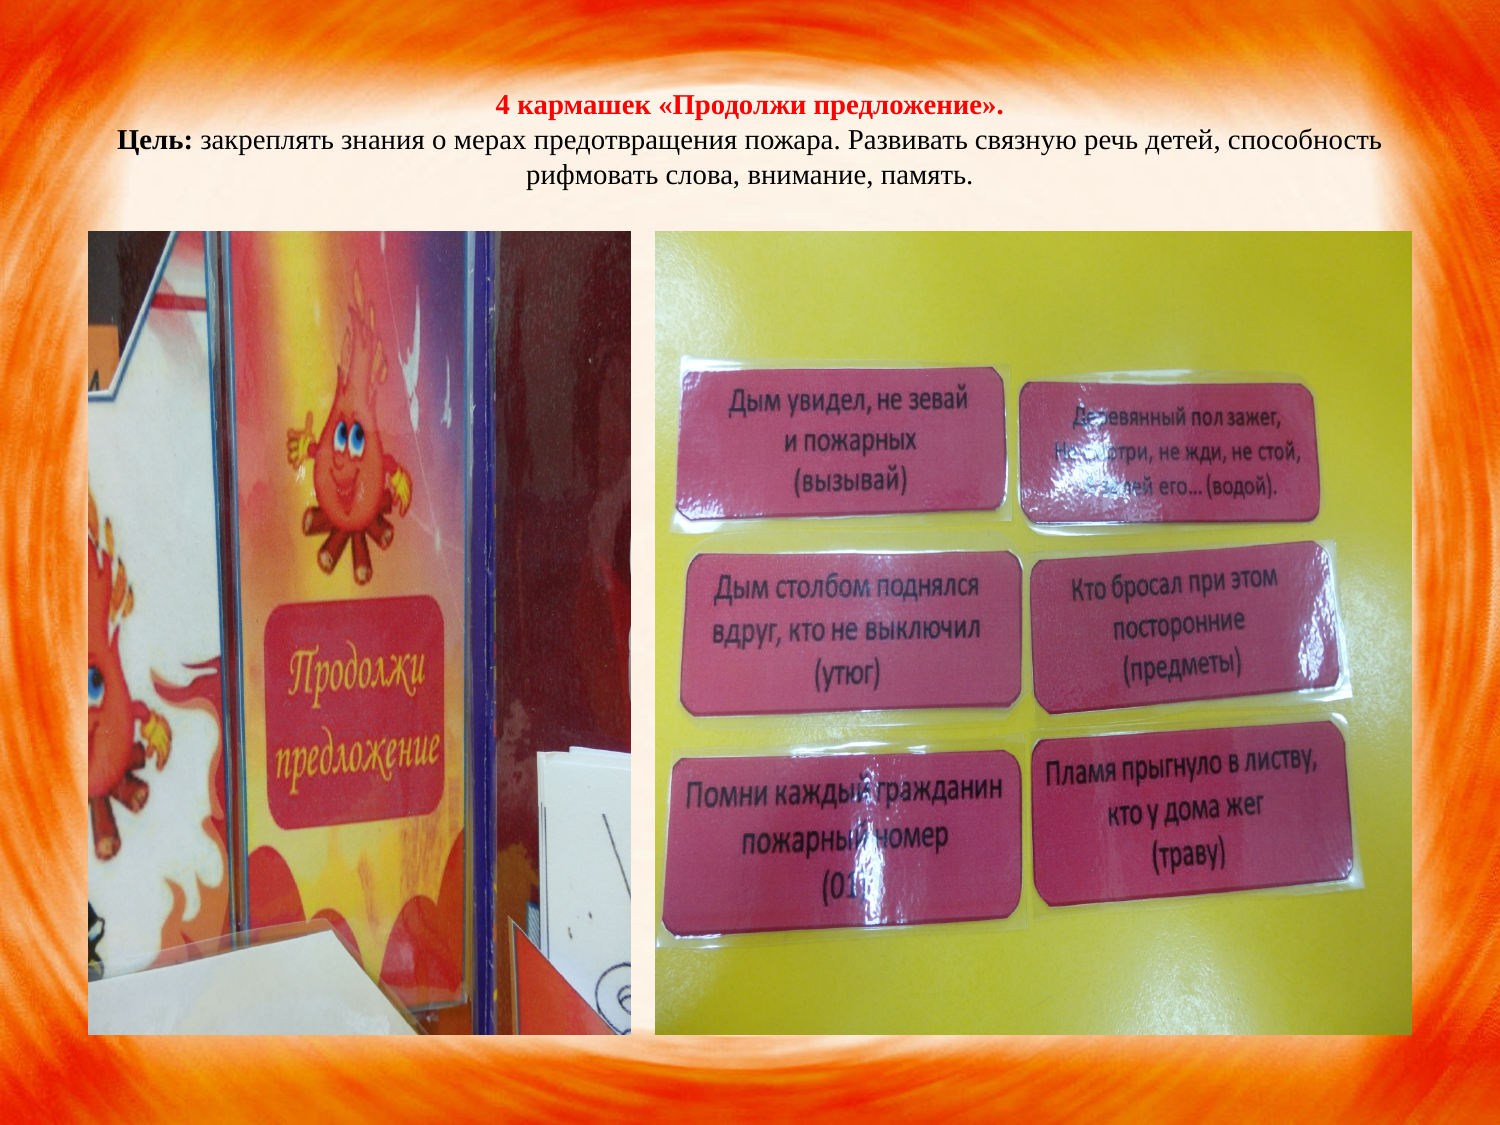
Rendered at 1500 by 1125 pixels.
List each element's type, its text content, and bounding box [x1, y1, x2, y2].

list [88, 231, 631, 1036]
title 4 кармашек «Продолжи предложение». Цель: закреплять знания о мерах предотвращения пожара. Развивать связную речь детей, способность рифмовать слова, внимание, память. [75, 78, 1425, 233]
picture [0, 0, 1500, 1125]
